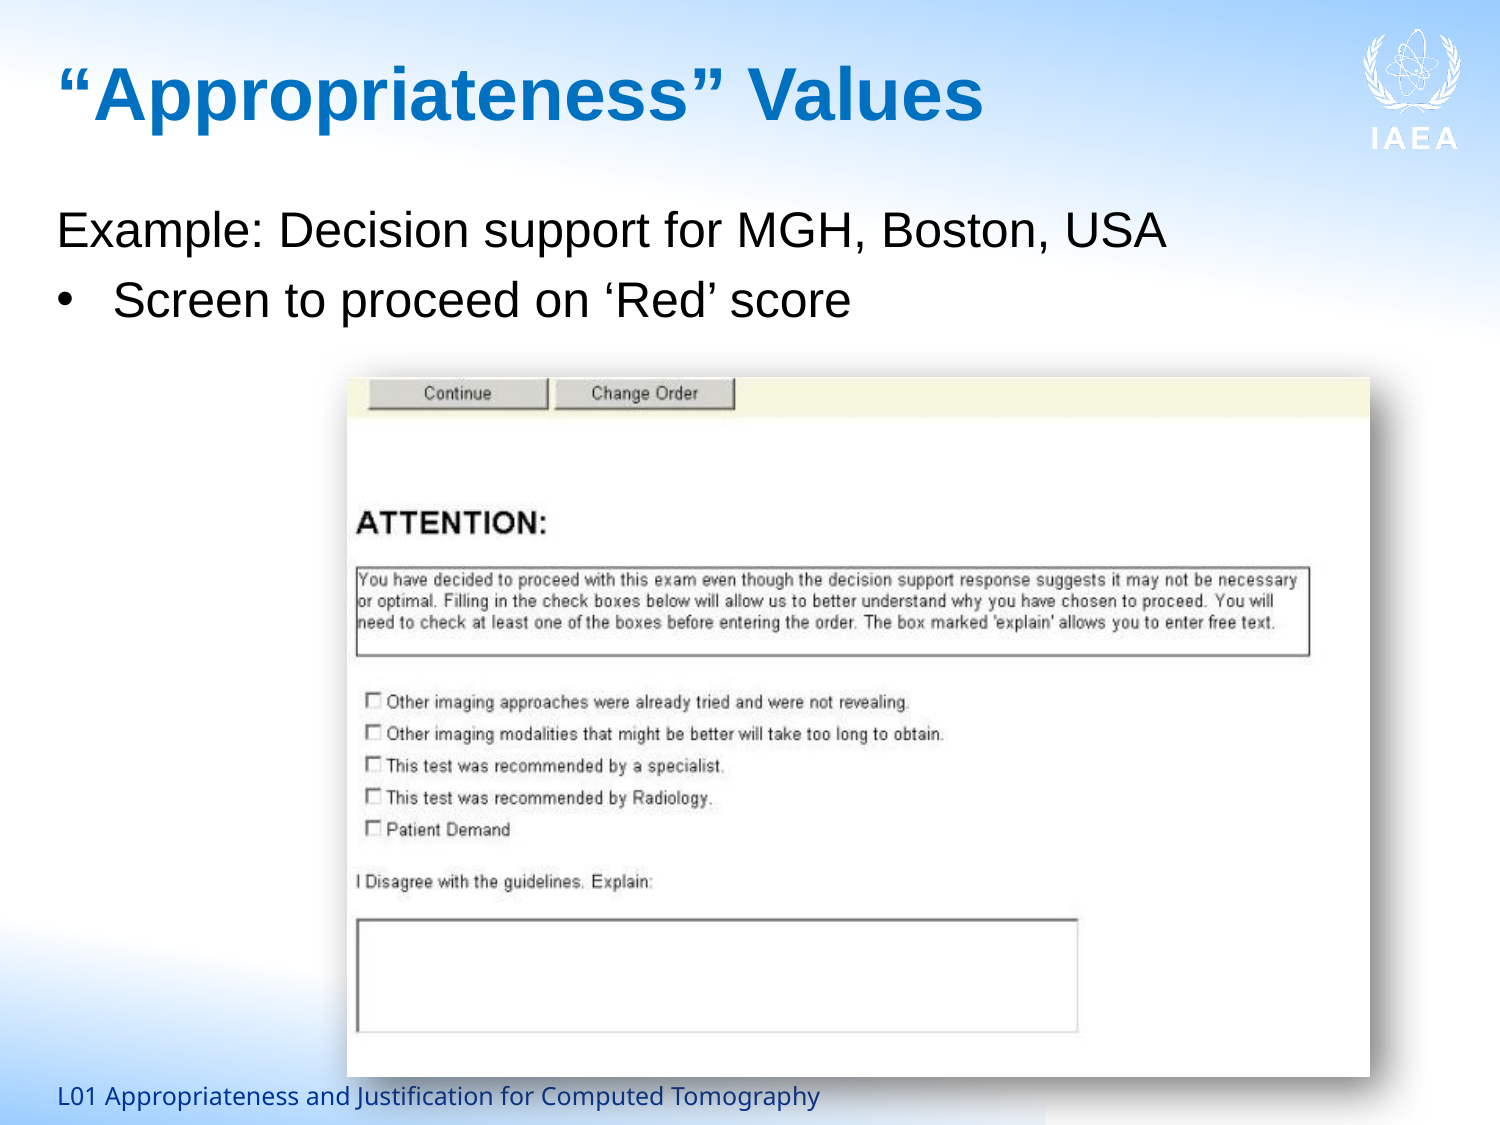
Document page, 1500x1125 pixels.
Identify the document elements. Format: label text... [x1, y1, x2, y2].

picture [1364, 29, 1461, 149]
title “Appropriateness” Values [41, 19, 1364, 161]
picture [347, 376, 1371, 1077]
list Example: Decision support for MGH, Boston, USA Screen to proceed on ‘Red’ score [41, 190, 1471, 1064]
